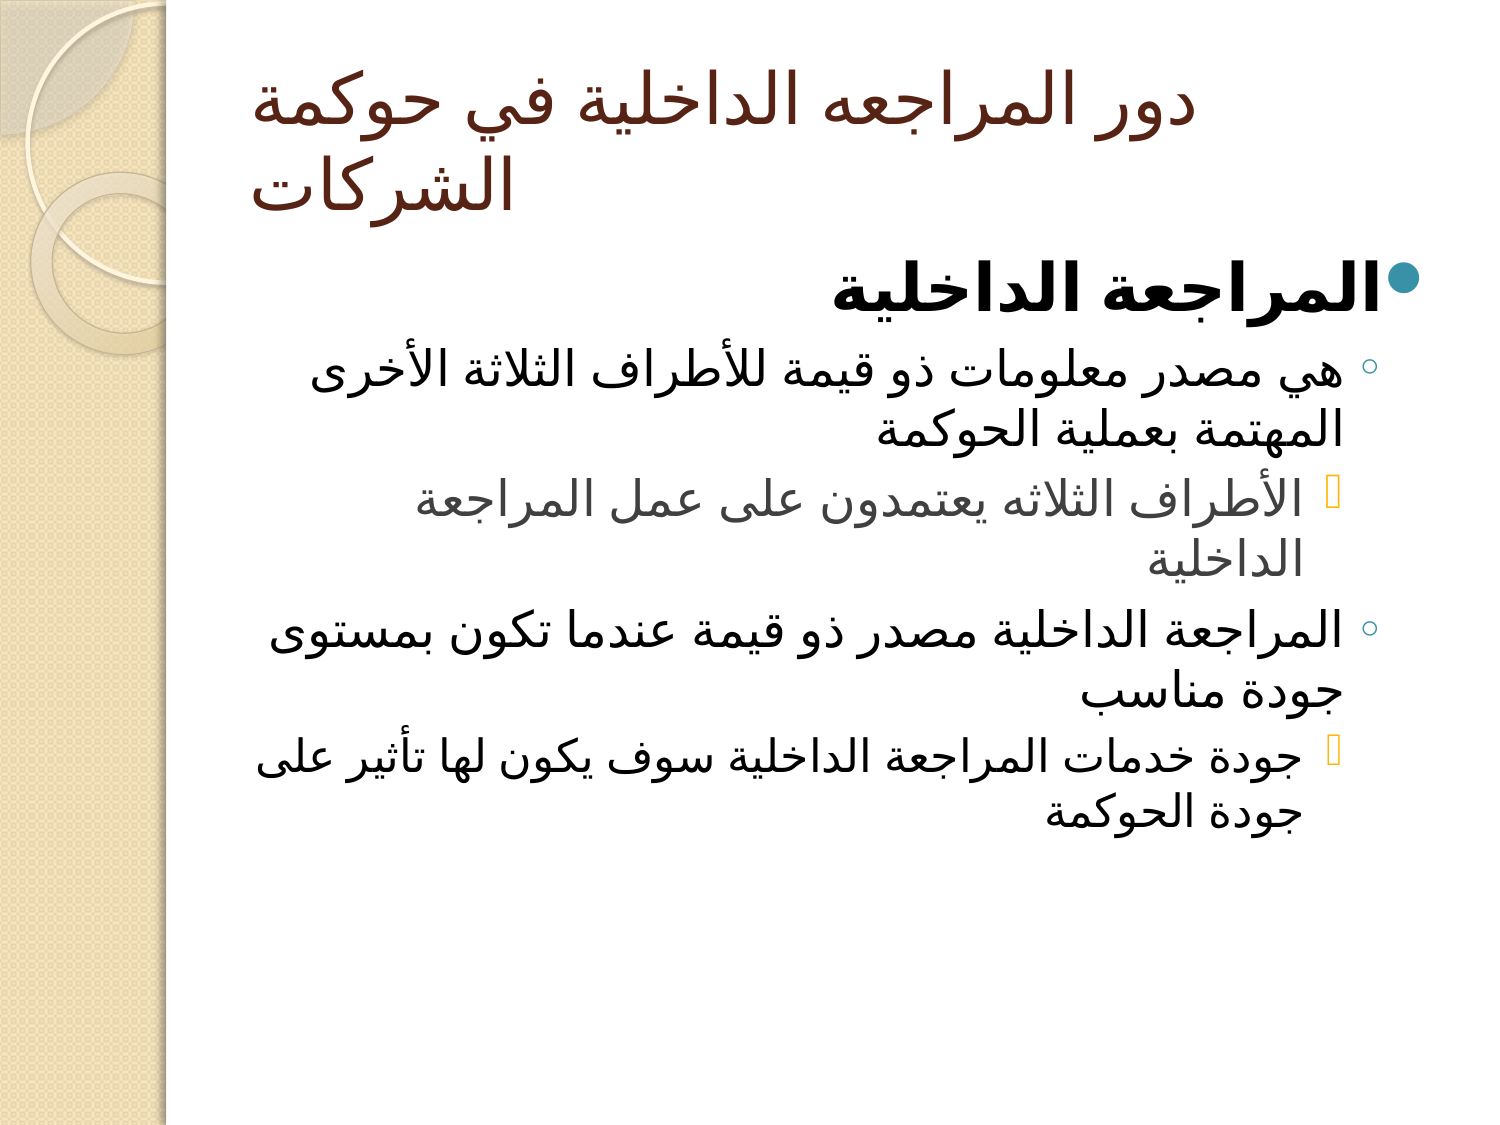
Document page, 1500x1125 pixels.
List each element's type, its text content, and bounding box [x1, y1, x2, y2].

title دور المراجعه الداخلية في حوكمة الشركات [235, 45, 1466, 233]
list المراجعة الداخلية هي مصدر معلومات ذو قيمة للأطراف الثلاثة الأخرى المهتمة بعملية الحوكمة الأطراف الثلاثه يعتمدون على عمل المراجعة الداخلية المراجعة الداخلية مصدر ذو قيمة عندما تكون بمستوى جودة مناسب جودة خدمات المراجعة الداخلية سوف يكون لها تأثير على جودة الحوكمة [235, 237, 1466, 1025]
